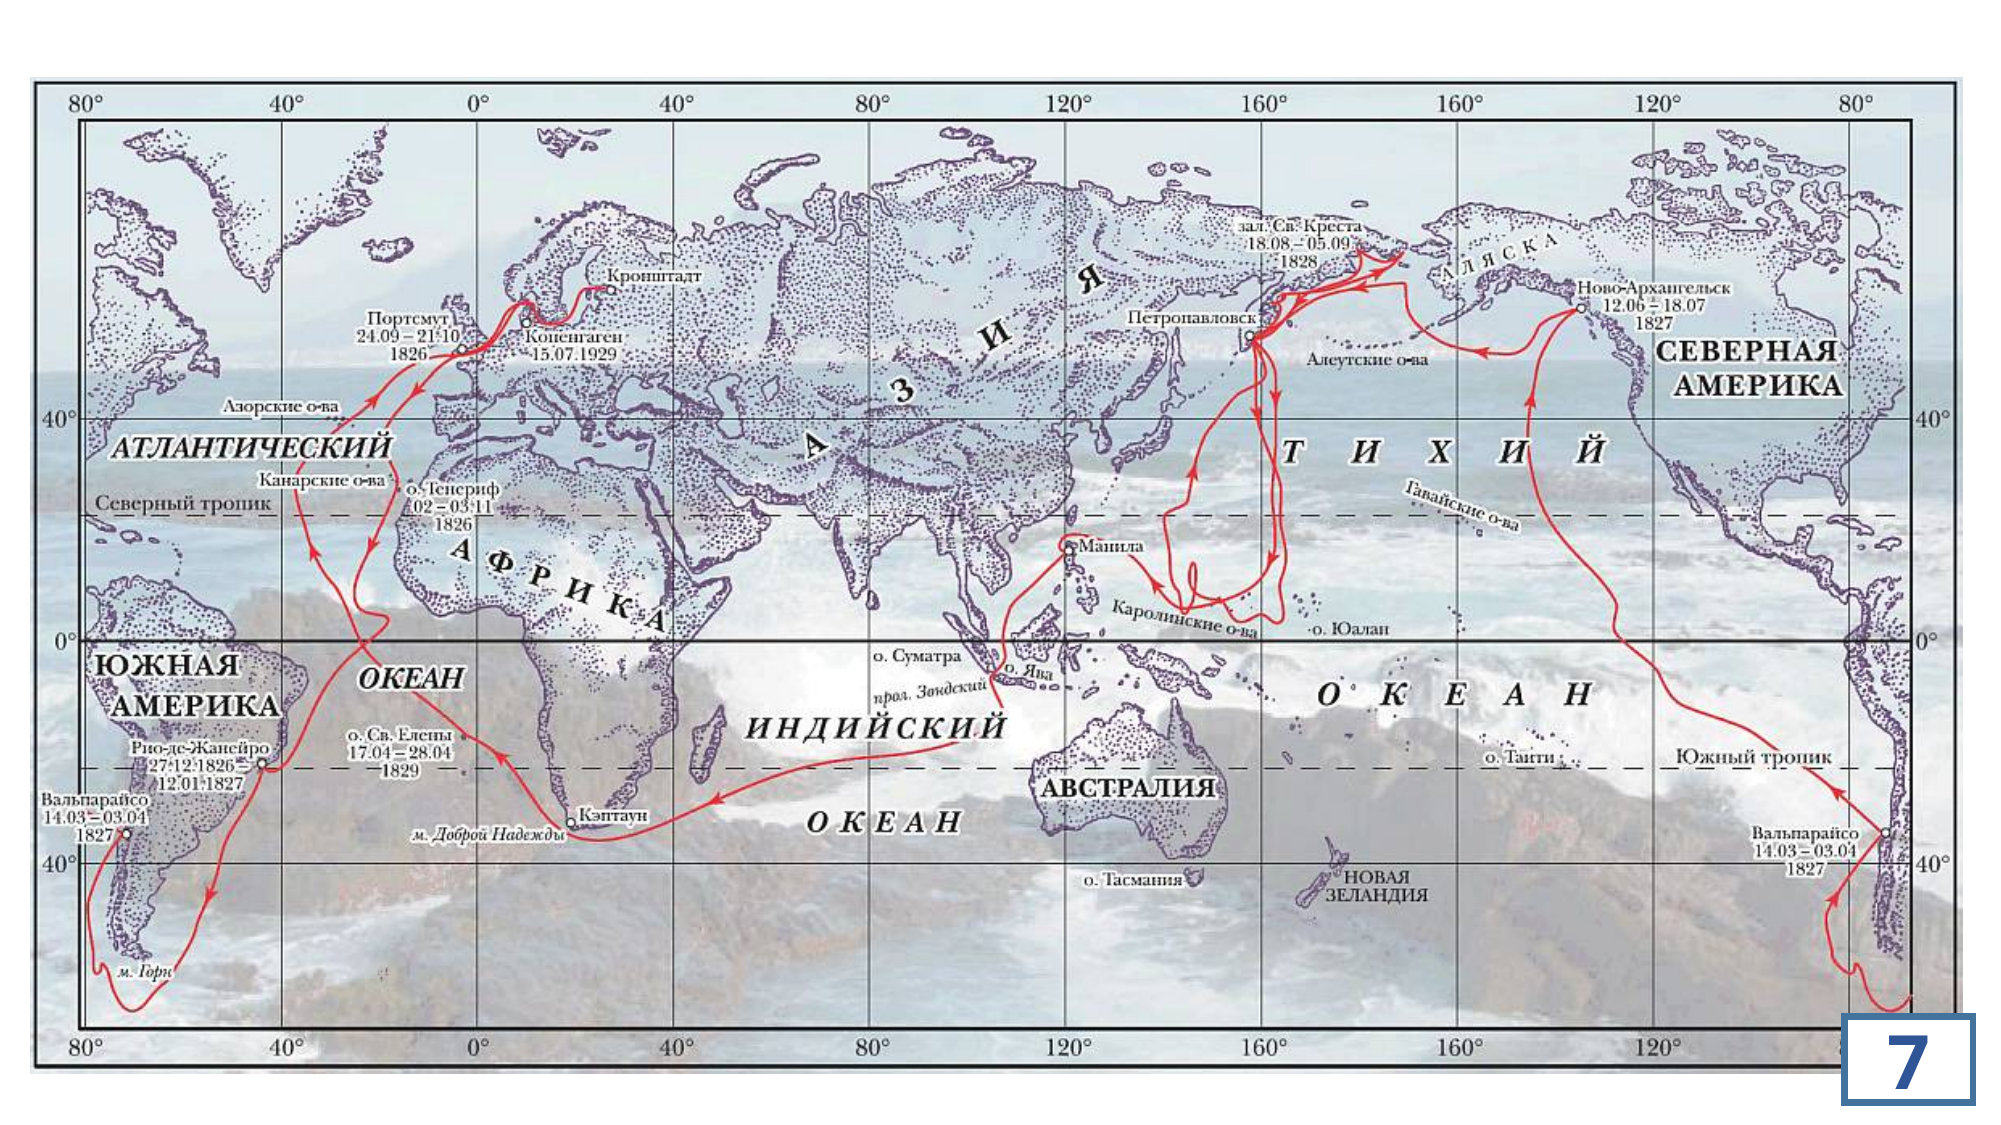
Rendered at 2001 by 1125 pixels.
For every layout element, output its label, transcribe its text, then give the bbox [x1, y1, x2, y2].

text_box 7 [1843, 1015, 1974, 1104]
picture [30, 77, 1963, 1074]
